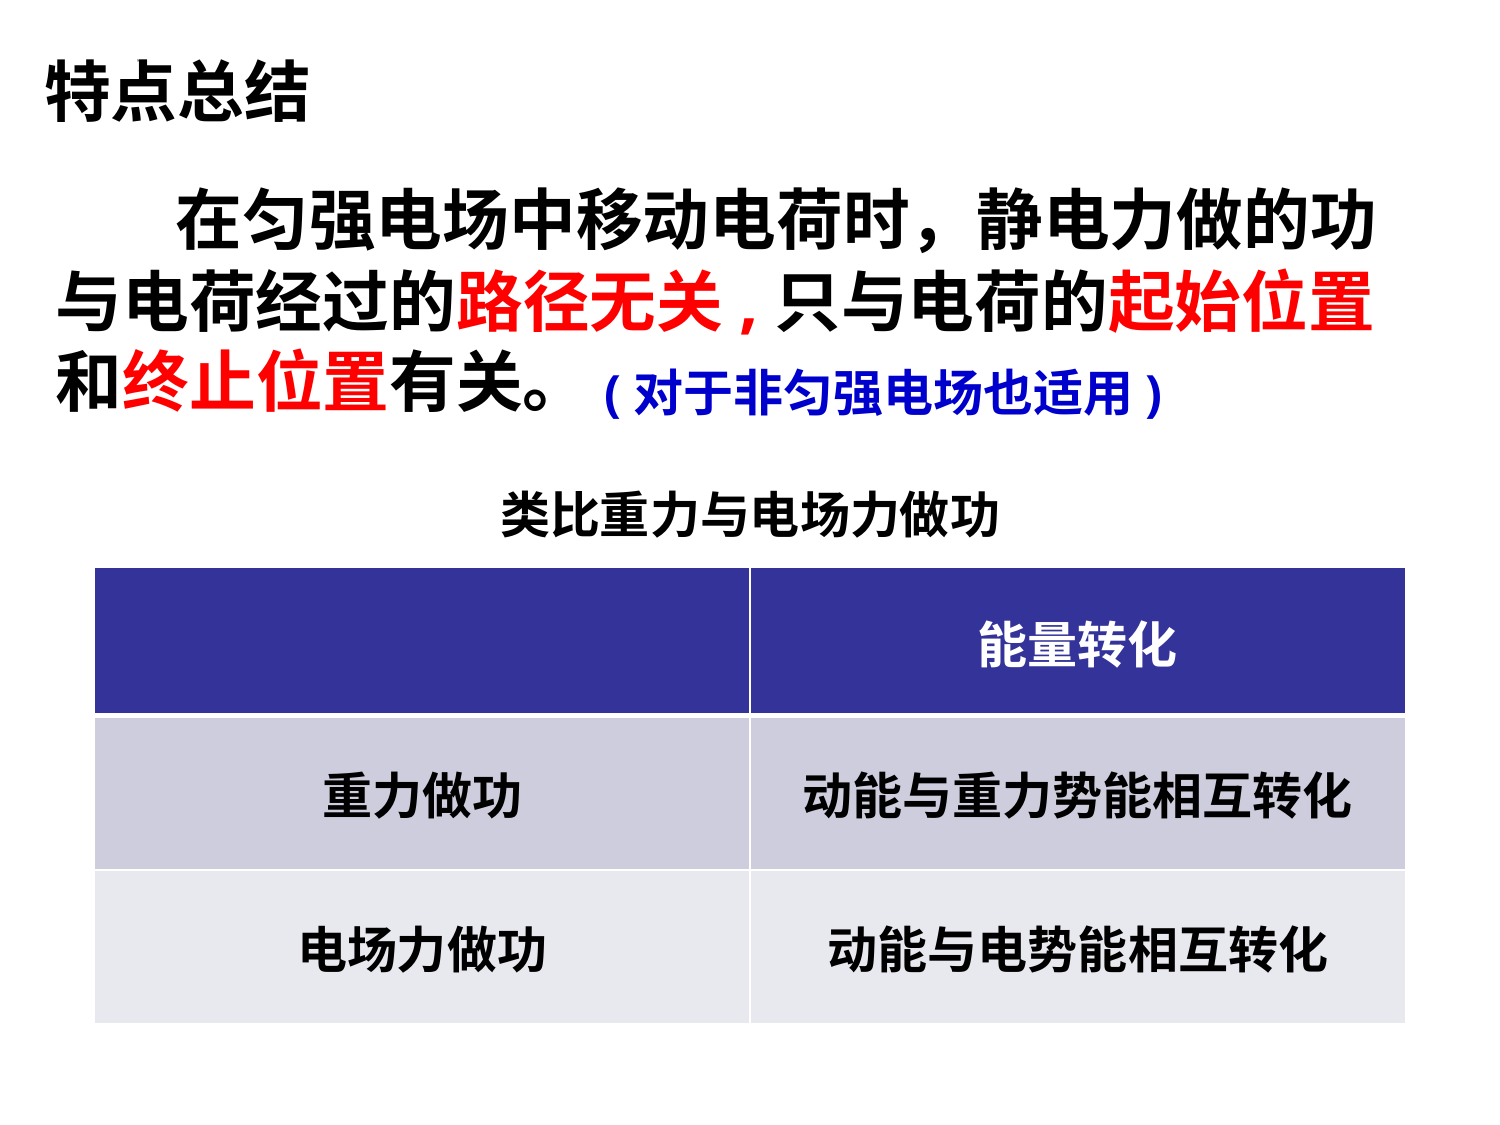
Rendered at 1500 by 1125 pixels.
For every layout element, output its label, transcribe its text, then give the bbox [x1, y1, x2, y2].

text_box 特点总结 [29, 42, 975, 138]
table_cell 重力做功 [95, 718, 749, 869]
text_box 类比重力与电场力做功 [330, 476, 1170, 551]
table_cell 动能与电势能相互转化 [751, 871, 1405, 1023]
table_cell 动能与重力势能相互转化 [751, 718, 1405, 869]
text_box (对于非匀强电场也适用) [589, 354, 1429, 430]
table_header 能量转化 [751, 568, 1405, 713]
text_box 在匀强电场中移动电荷时，静电力做的功与电荷经过的路径无关,只与电荷的起始位置和终止位置有关。 [41, 162, 1429, 428]
table_header [95, 568, 749, 713]
table_cell 电场力做功 [95, 871, 749, 1023]
